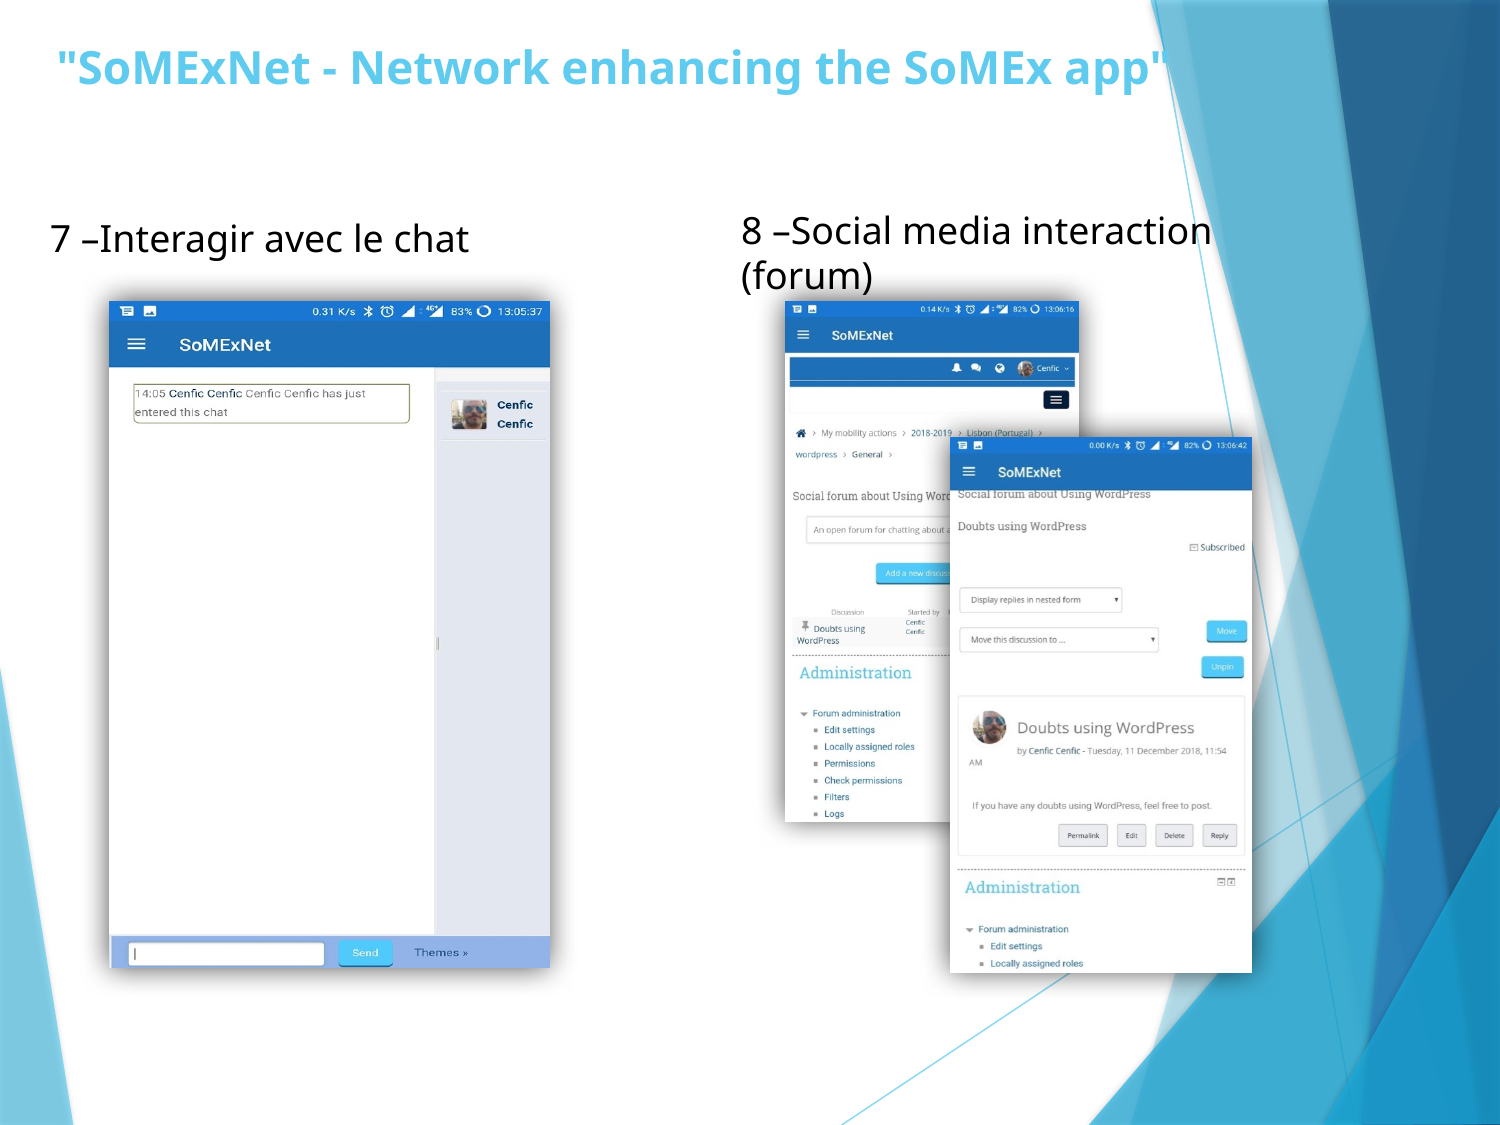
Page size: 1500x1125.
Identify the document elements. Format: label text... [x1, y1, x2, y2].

text_box 8 –Social media interaction (forum) [726, 199, 1353, 305]
picture [784, 300, 1253, 974]
text_box 7 –Interagir avec le chat [34, 208, 485, 268]
picture [108, 300, 550, 969]
title "SoMExNet - Network enhancing the SoMEx app" [41, 30, 1415, 114]
